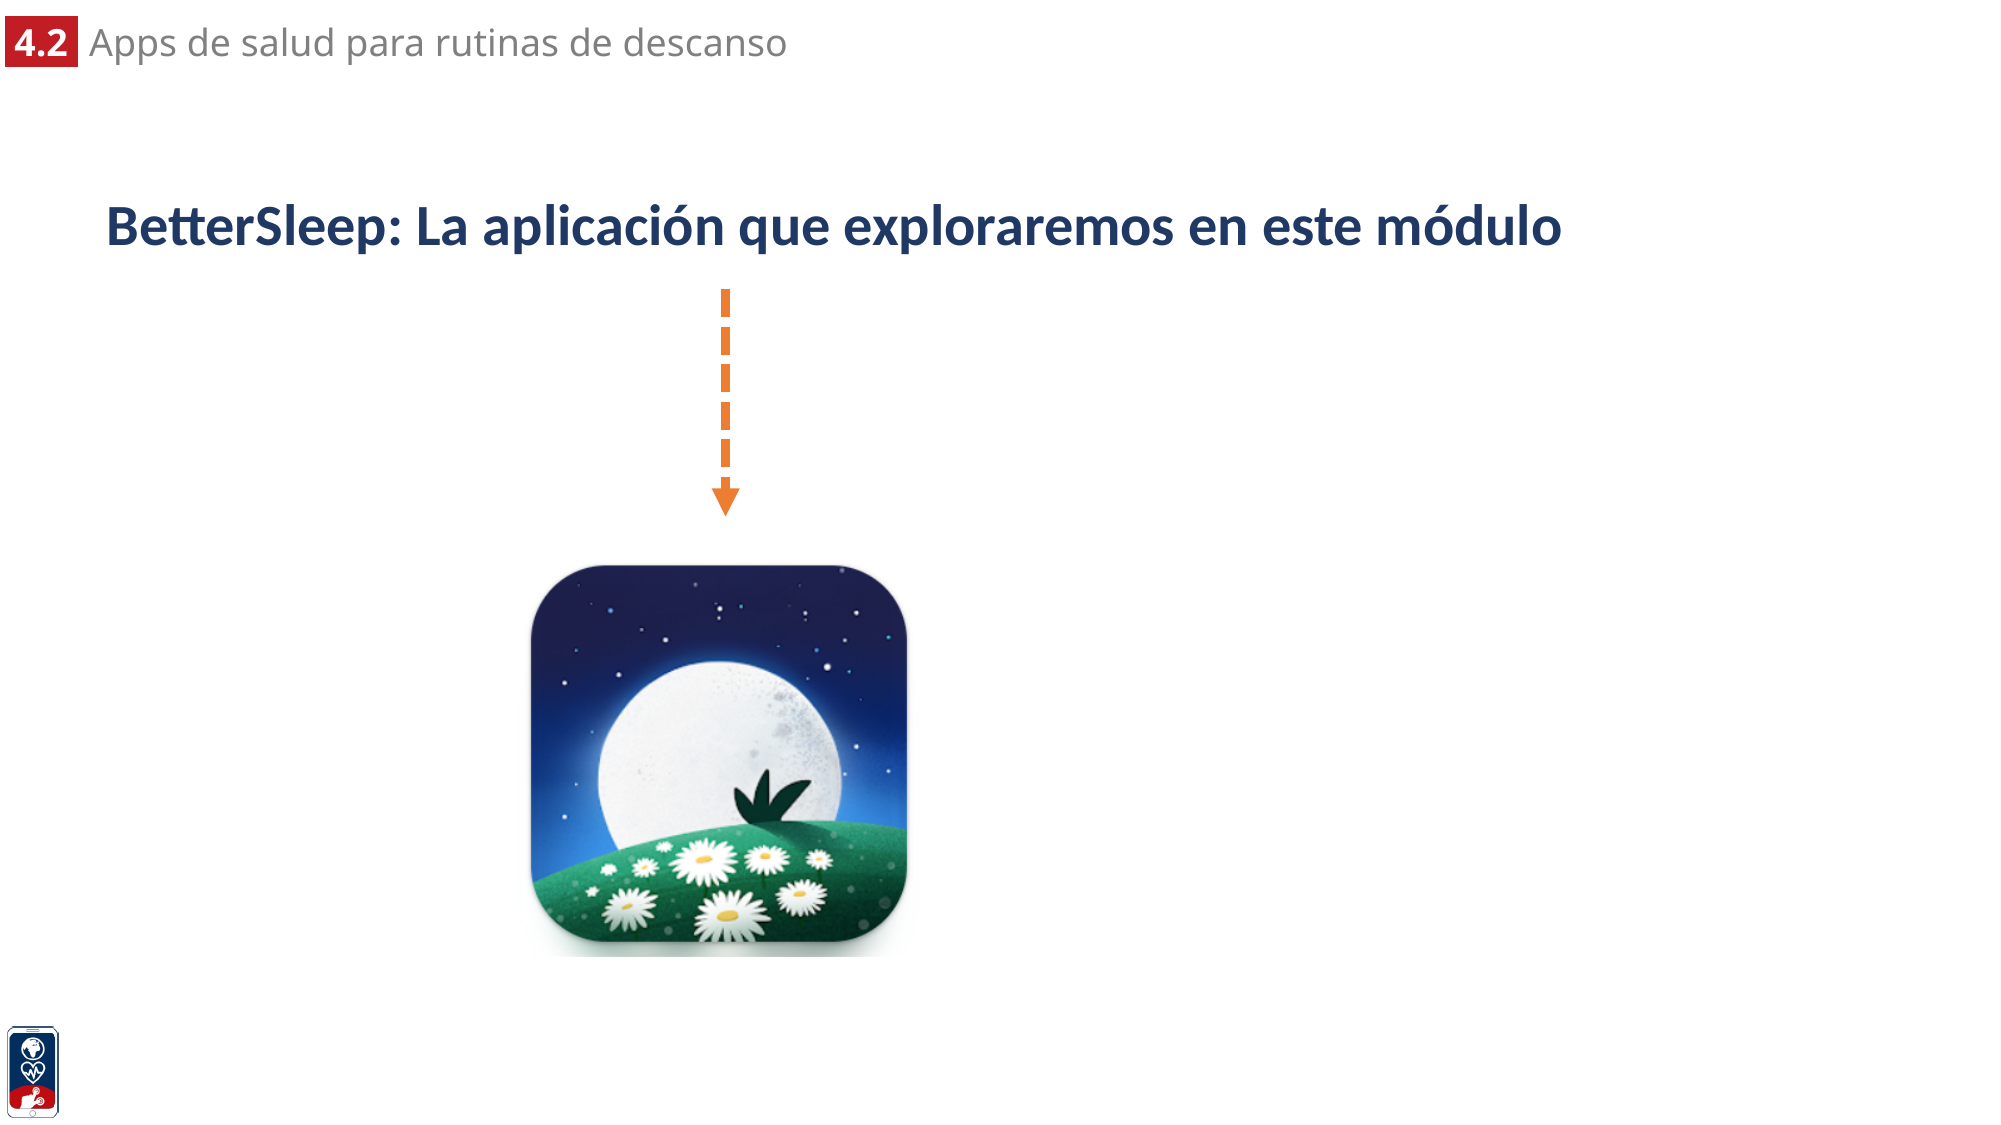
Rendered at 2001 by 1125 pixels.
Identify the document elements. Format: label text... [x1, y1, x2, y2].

picture [7, 1026, 59, 1118]
picture [471, 553, 981, 957]
title BetterSleep: La aplicación que exploraremos en este módulo [91, 177, 1906, 277]
